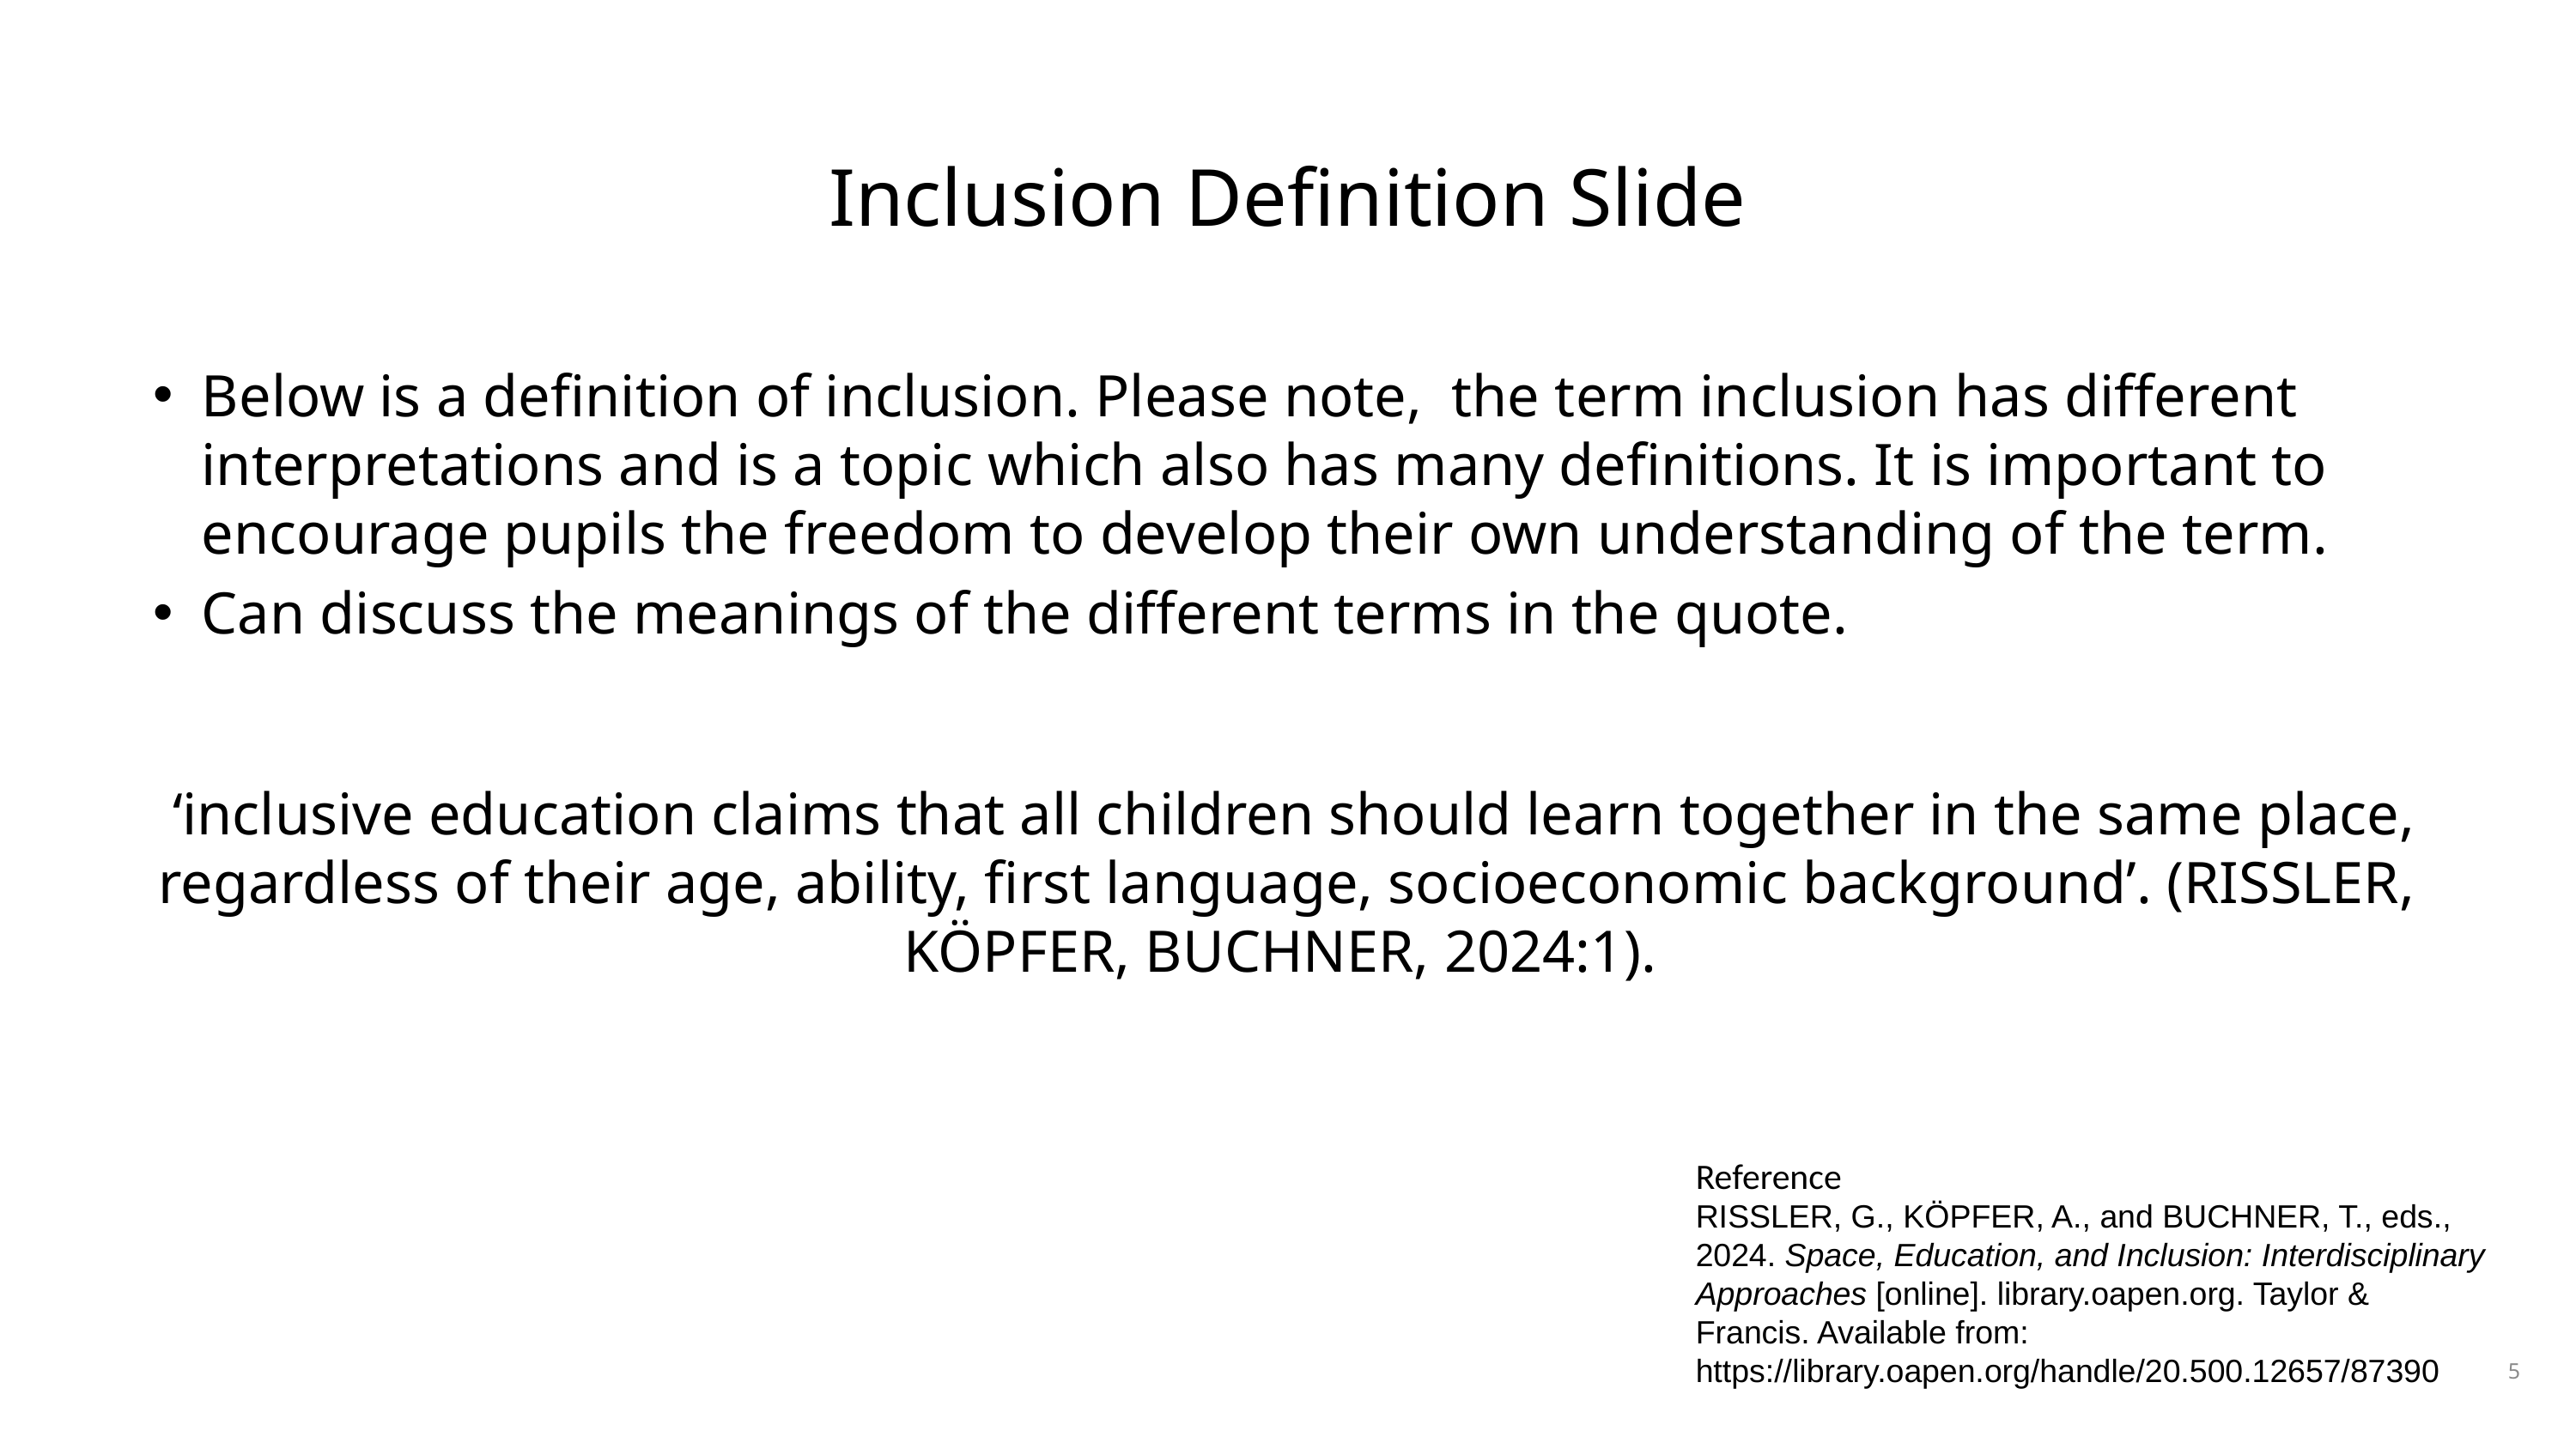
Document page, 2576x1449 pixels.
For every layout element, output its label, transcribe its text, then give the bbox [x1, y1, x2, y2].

title Inclusion Definition Slide [708, 114, 1868, 276]
slide_number 5 [2233, 1346, 2533, 1398]
text_box Reference RISSLER, G., KÖPFER, A., and BUCHNER, T., eds., 2024. Space, Education, and Inclusion: Interdisciplinary Approaches [online]. library.oapen.org. Taylor & Francis. Available from: https://library.oapen.org/handle/20.500.12657/87390 [1682, 1146, 2503, 1396]
list Below is a definition of inclusion. Please note, the term inclusion has different interpretations and is a topic which also has many definitions. It is important to encourage pupils the freedom to develop their own understanding of the term. Can discuss the meanings of the different terms in the quote. ‘inclusive education claims that all children should learn together in the same place, regardless of their age, ability, first language, socioeconomic background’. (RISSLER, KÖPFER, BUCHNER, 2024:1). [140, 353, 2436, 1097]
